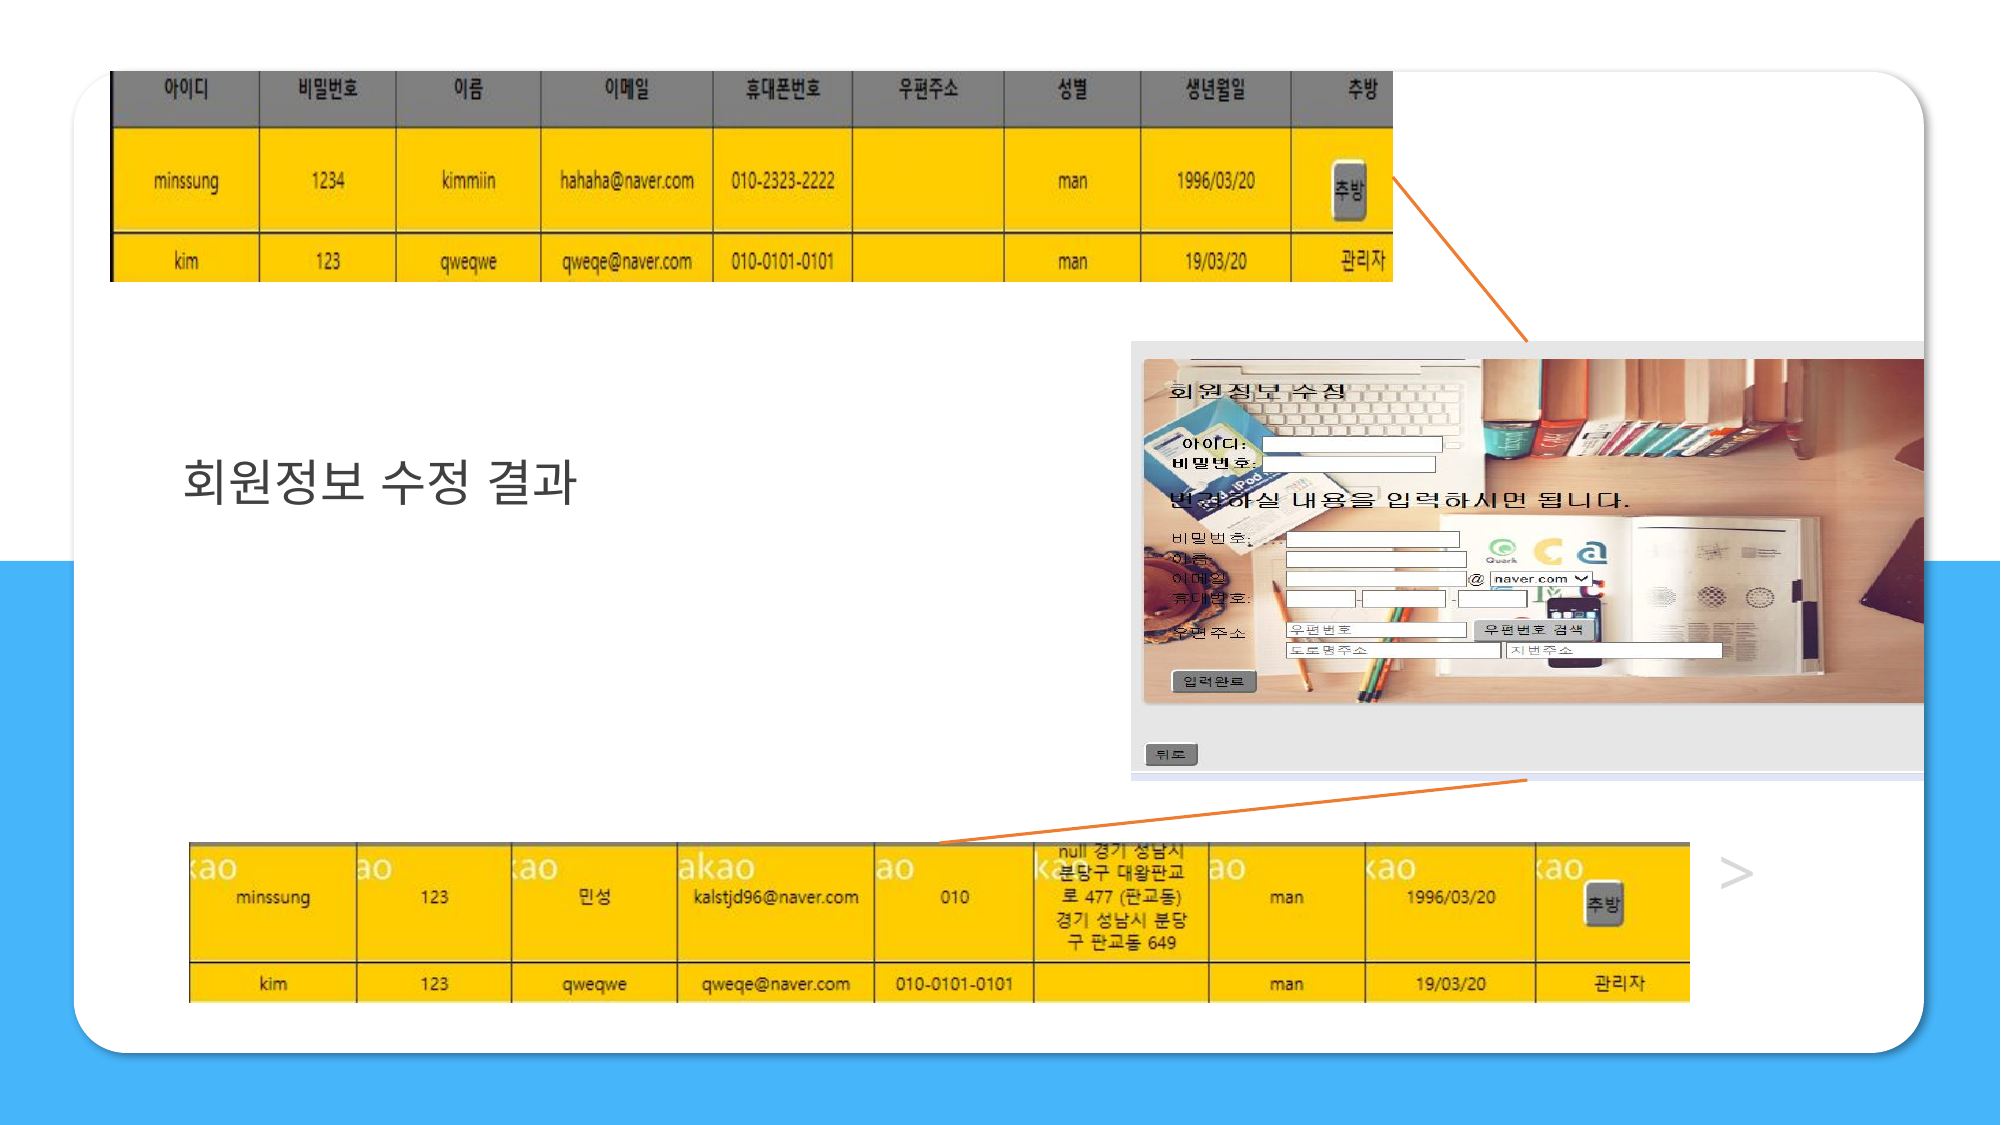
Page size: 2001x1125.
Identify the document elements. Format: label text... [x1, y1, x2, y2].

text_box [1392, 177, 1528, 342]
text_box > [1703, 823, 1772, 918]
text_box < [183, 823, 252, 918]
text_box [0, 560, 2000, 1125]
picture [1130, 341, 1924, 781]
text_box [939, 780, 1528, 843]
text_box 회원정보 수정 결과 [167, 443, 594, 519]
text_box [72, 70, 1925, 1054]
picture [189, 842, 1690, 1003]
picture [110, 71, 1393, 283]
